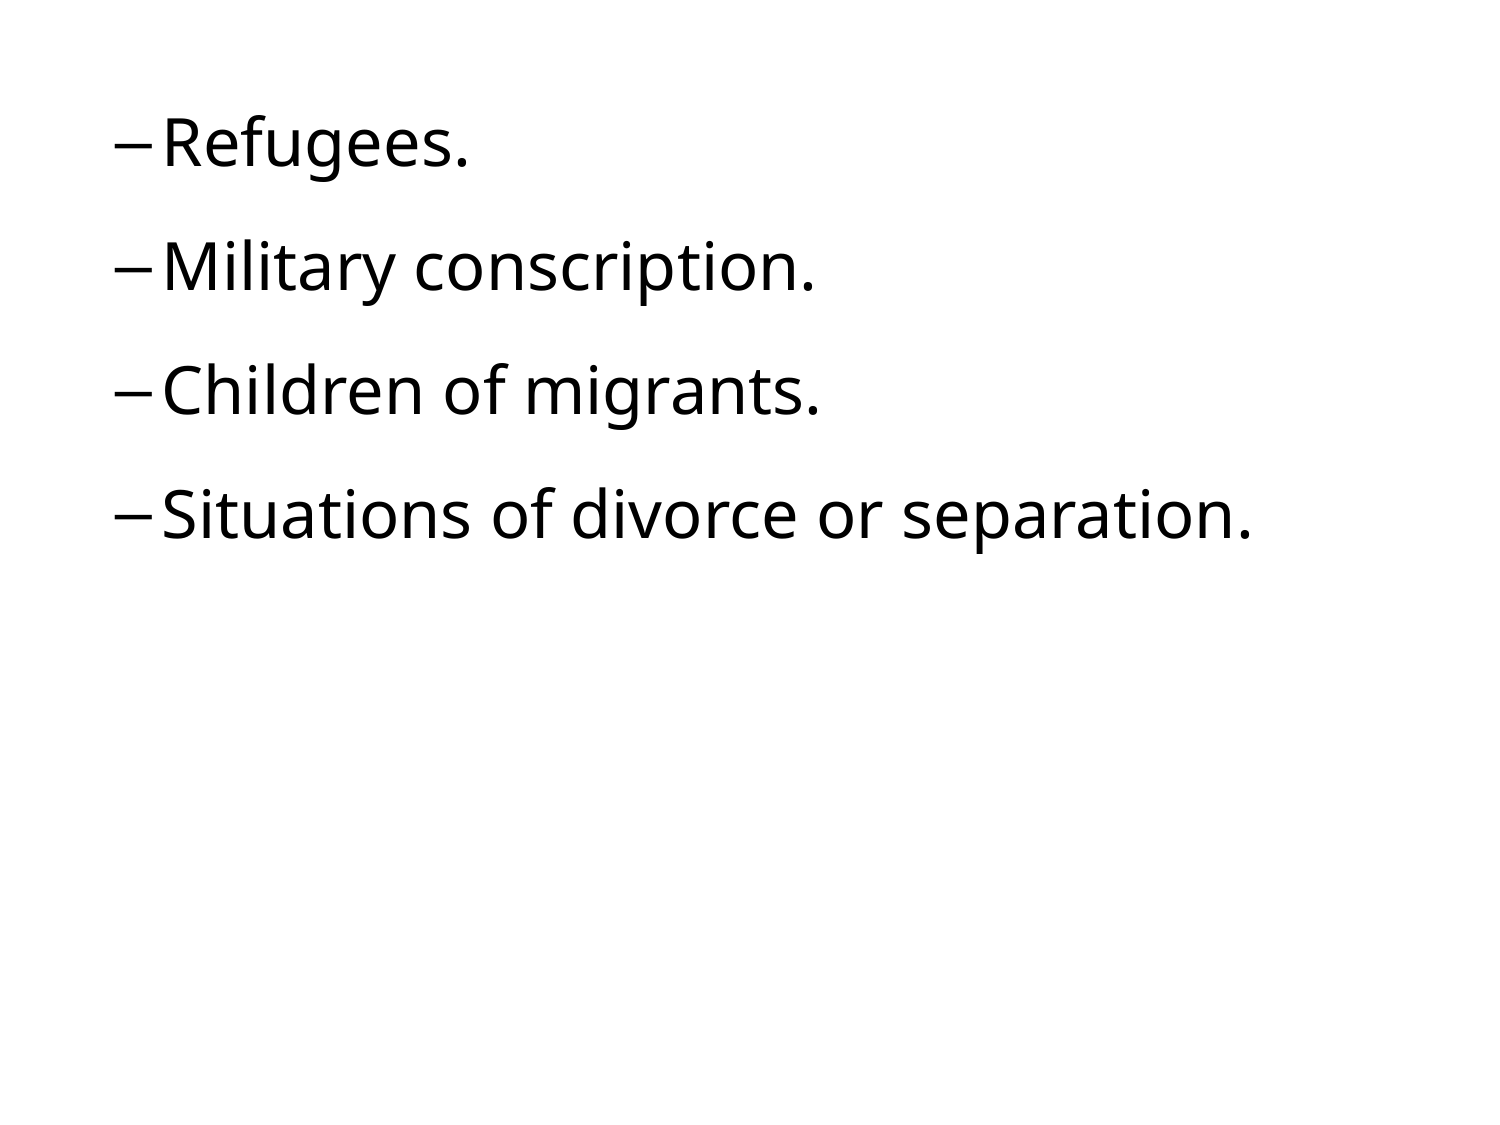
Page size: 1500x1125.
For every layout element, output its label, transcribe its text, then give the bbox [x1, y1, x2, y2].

text_box Refugees. Military conscription. Children of migrants. Situations of divorce or separation. [24, 62, 1500, 559]
